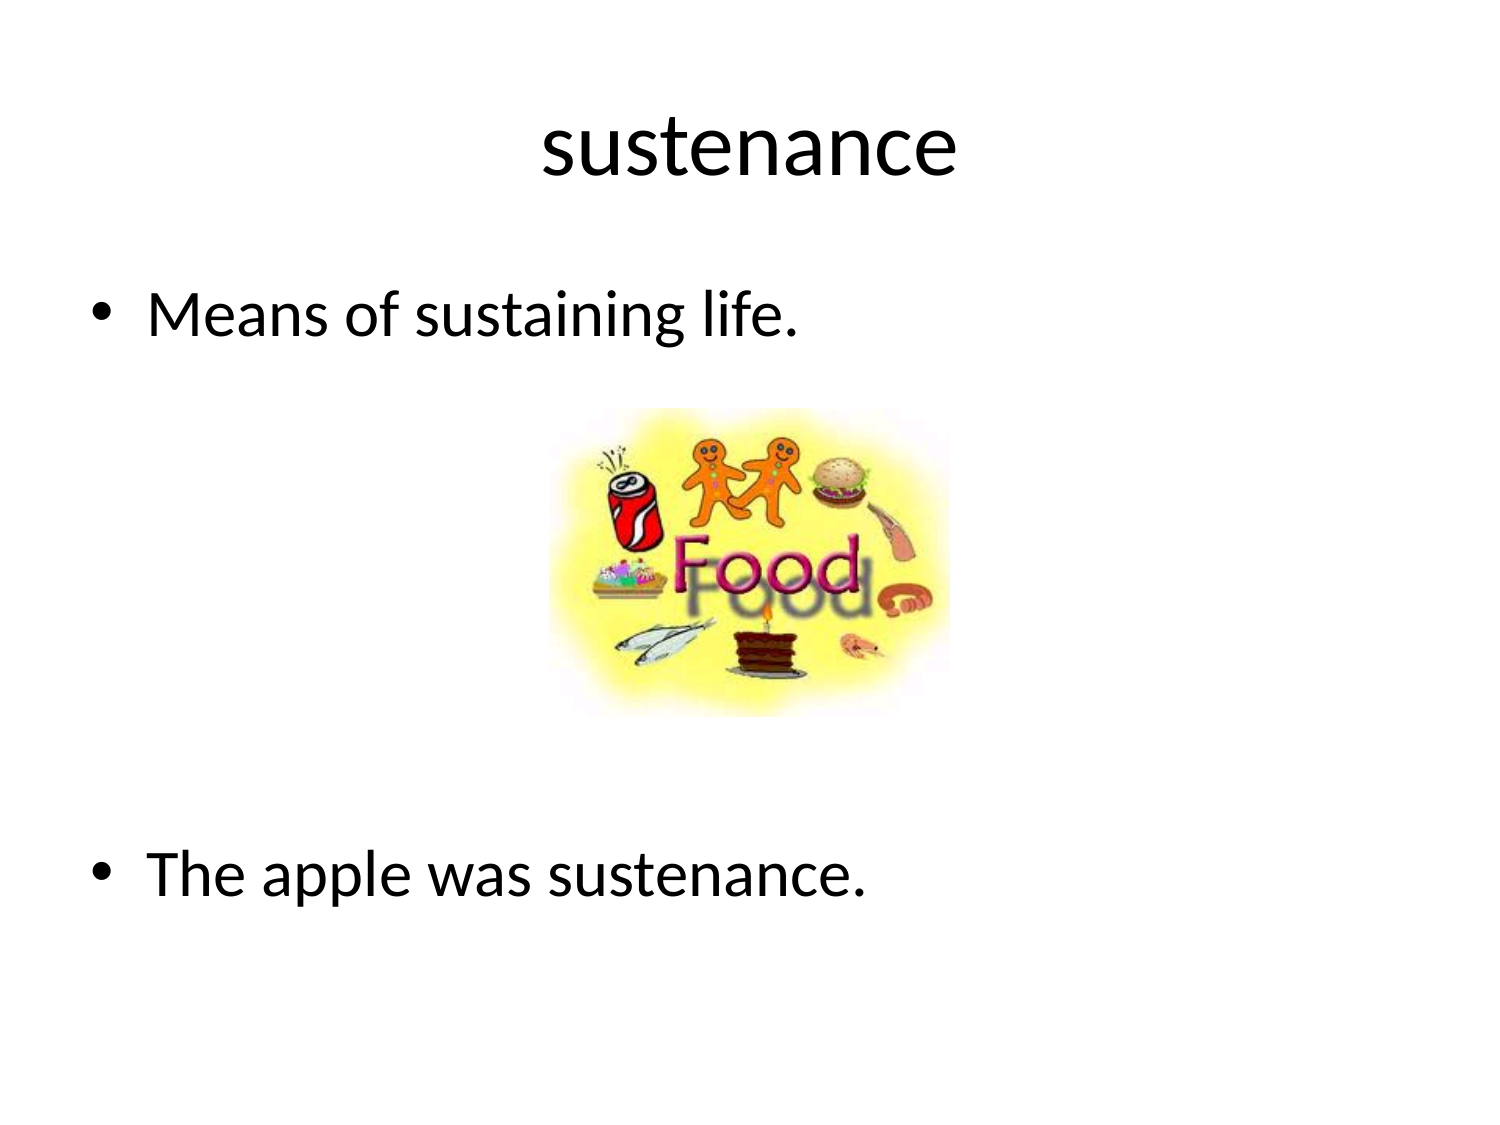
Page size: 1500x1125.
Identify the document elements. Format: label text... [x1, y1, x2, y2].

picture [549, 408, 951, 717]
list Means of sustaining life. The apple was sustenance. [75, 262, 1425, 1005]
title sustenance [75, 45, 1425, 233]
